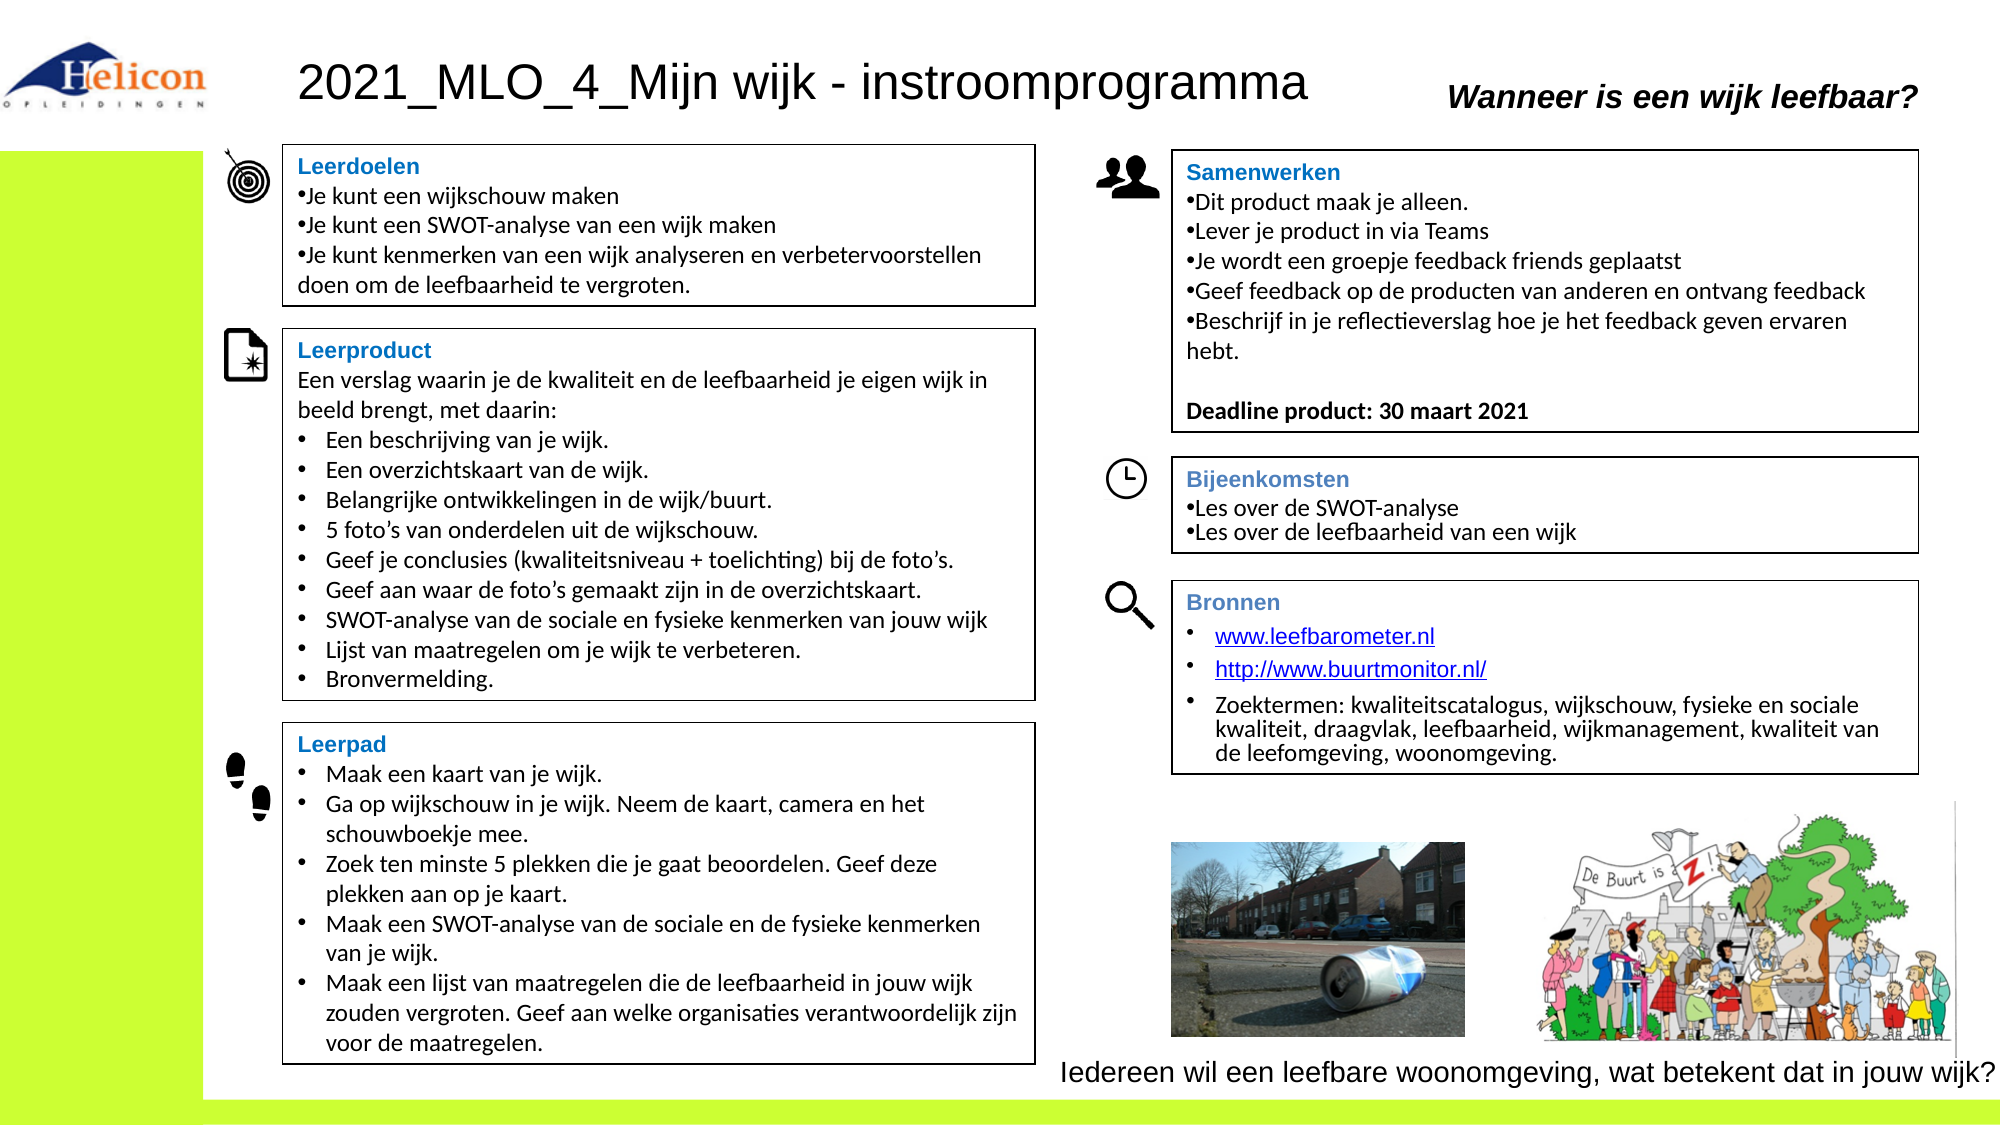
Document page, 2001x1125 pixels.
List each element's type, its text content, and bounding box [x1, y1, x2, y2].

text_box Leerdoelen Je kunt een wijkschouw maken Je kunt een SWOT-analyse van een wijk maken Je kunt kenmerken van een wijk analyseren en verbetervoorstellen doen om de leefbaarheid te vergroten. [282, 144, 1036, 307]
picture [0, 0, 210, 151]
picture [224, 328, 268, 382]
text_box Samenwerken Dit product maak je alleen. Lever je product in via Teams Je wordt een groepje feedback friends geplaatst Geef feedback op de producten van anderen en ontvang feedback Beschrijf in je reflectieverslag hoe je het feedback geven ervaren hebt. Deadline product: 30 maart 2021 [1171, 150, 1919, 432]
picture [1103, 456, 1148, 500]
text_box Bijeenkomsten Les over de SWOT-analyse Les over de leefbaarheid van een wijk [1171, 456, 1919, 553]
picture [1105, 581, 1155, 630]
text_box Iedereen wil een leefbare woonomgeving, wat betekent dat in jouw wijk? [1045, 1046, 2000, 1096]
text_box Wanneer is een wijk leefbaar? [1432, 68, 2000, 123]
text_box 2021_MLO_4_Mijn wijk - instroomprogramma [282, 42, 1578, 117]
picture [226, 752, 271, 822]
picture [1535, 801, 1959, 1058]
text_box Bronnen www.leefbarometer.nl http://www.buurtmonitor.nl/ Zoektermen: kwaliteitscatalogus, wijkschouw, fysieke en sociale kwaliteit, draagvlak, leefbaarheid, wijkmanagement, kwaliteit van de leefomgeving, woonomgeving. [1171, 580, 1919, 774]
picture [221, 143, 271, 212]
text_box Leerpad Maak een kaart van je wijk. Ga op wijkschouw in je wijk. Neem de kaart, camera en het schouwboekje mee. Zoek ten minste 5 plekken die je gaat beoordelen. Geef deze plekken aan op je kaart. Maak een SWOT-analyse van de sociale en de fysieke kenmerken van je wijk. Maak een lijst van maatregelen die de leefbaarheid in jouw wijk zouden vergroten. Geef aan welke organisaties verantwoordelijk zijn voor de maatregelen. [282, 722, 1036, 1065]
picture [1171, 841, 1465, 1038]
text_box Leerproduct Een verslag waarin je de kwaliteit en de leefbaarheid je eigen wijk in beeld brengt, met daarin: Een beschrijving van je wijk. Een overzichtskaart van de wijk. Belangrijke ontwikkelingen in de wijk/buurt. 5 foto’s van onderdelen uit de wijkschouw. Geef je conclusies (kwaliteitsniveau + toelichting) bij de foto’s. Geef aan waar de foto’s gemaakt zijn in de overzichtskaart. SWOT-analyse van de sociale en fysieke kenmerken van jouw wijk Lijst van maatregelen om je wijk te verbeteren. Bronvermelding. [282, 328, 1036, 701]
picture [1095, 155, 1160, 200]
